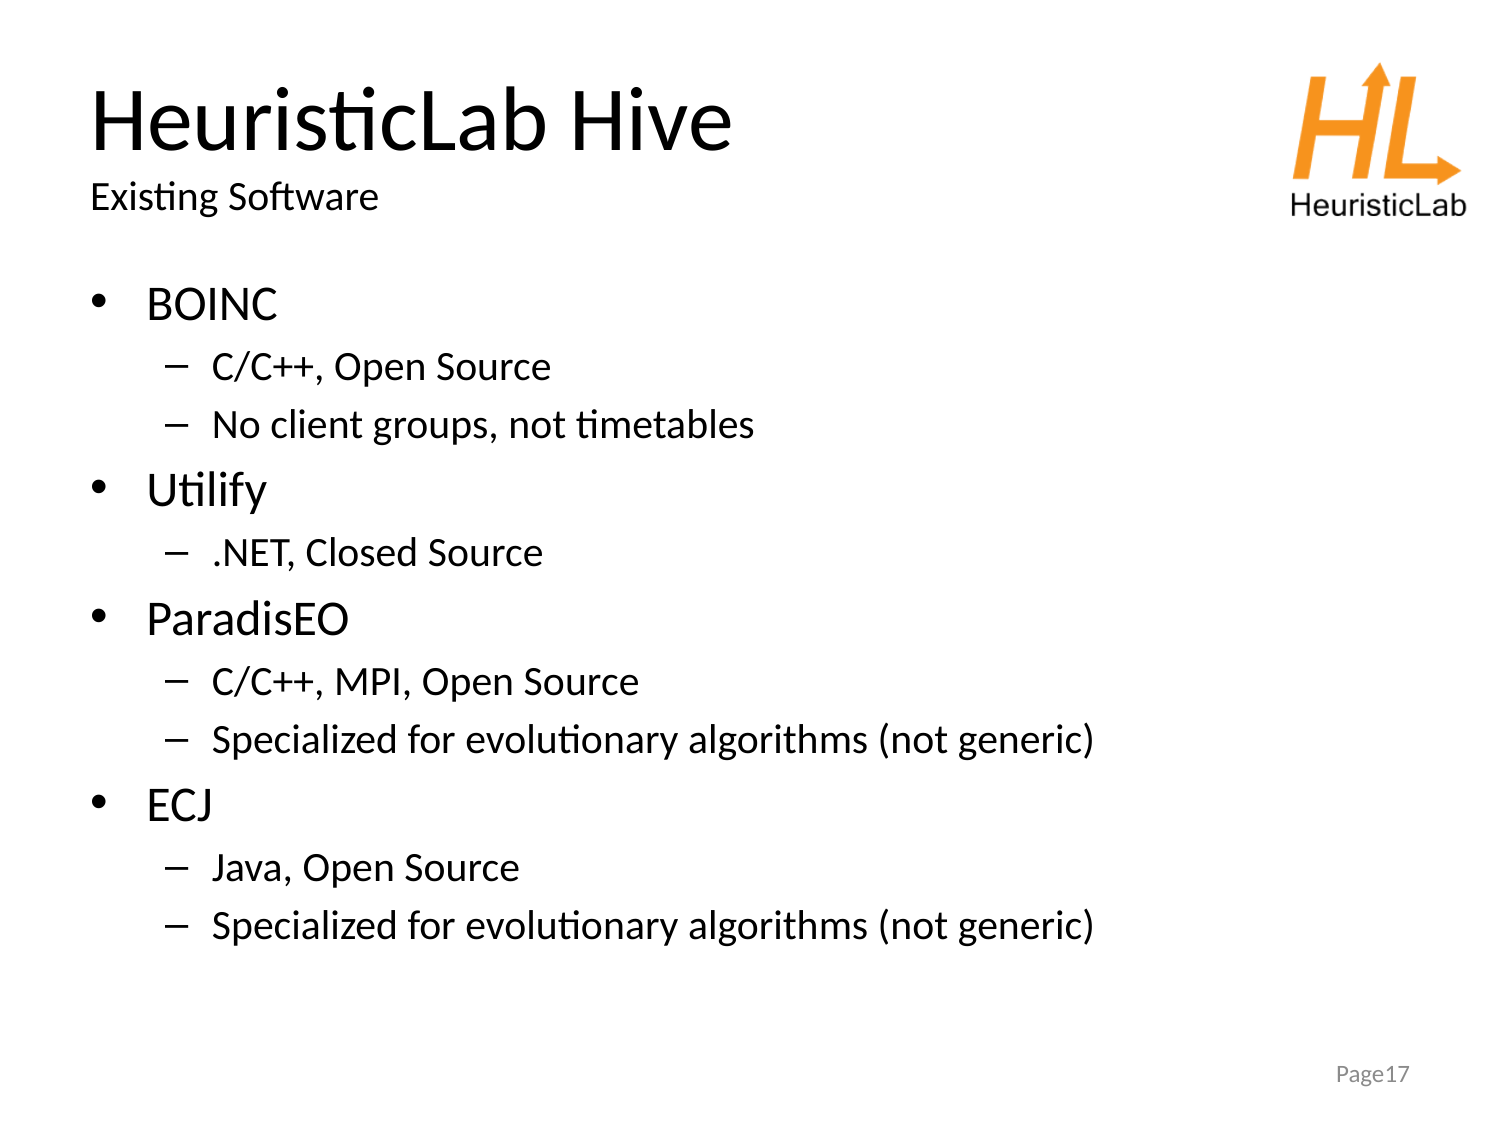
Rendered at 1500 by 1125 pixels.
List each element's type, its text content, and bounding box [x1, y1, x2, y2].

list BOINC C/C++, Open Source No client groups, not timetables Utilify .NET, Closed Source ParadisEO C/C++, MPI, Open Source Specialized for evolutionary algorithms (not generic) ECJ Java, Open Source Specialized for evolutionary algorithms (not generic) [75, 262, 1425, 1005]
slide_number Page17 [1074, 1042, 1425, 1103]
title HeuristicLab Hive Existing Software [75, 45, 1282, 233]
picture [1281, 27, 1474, 244]
